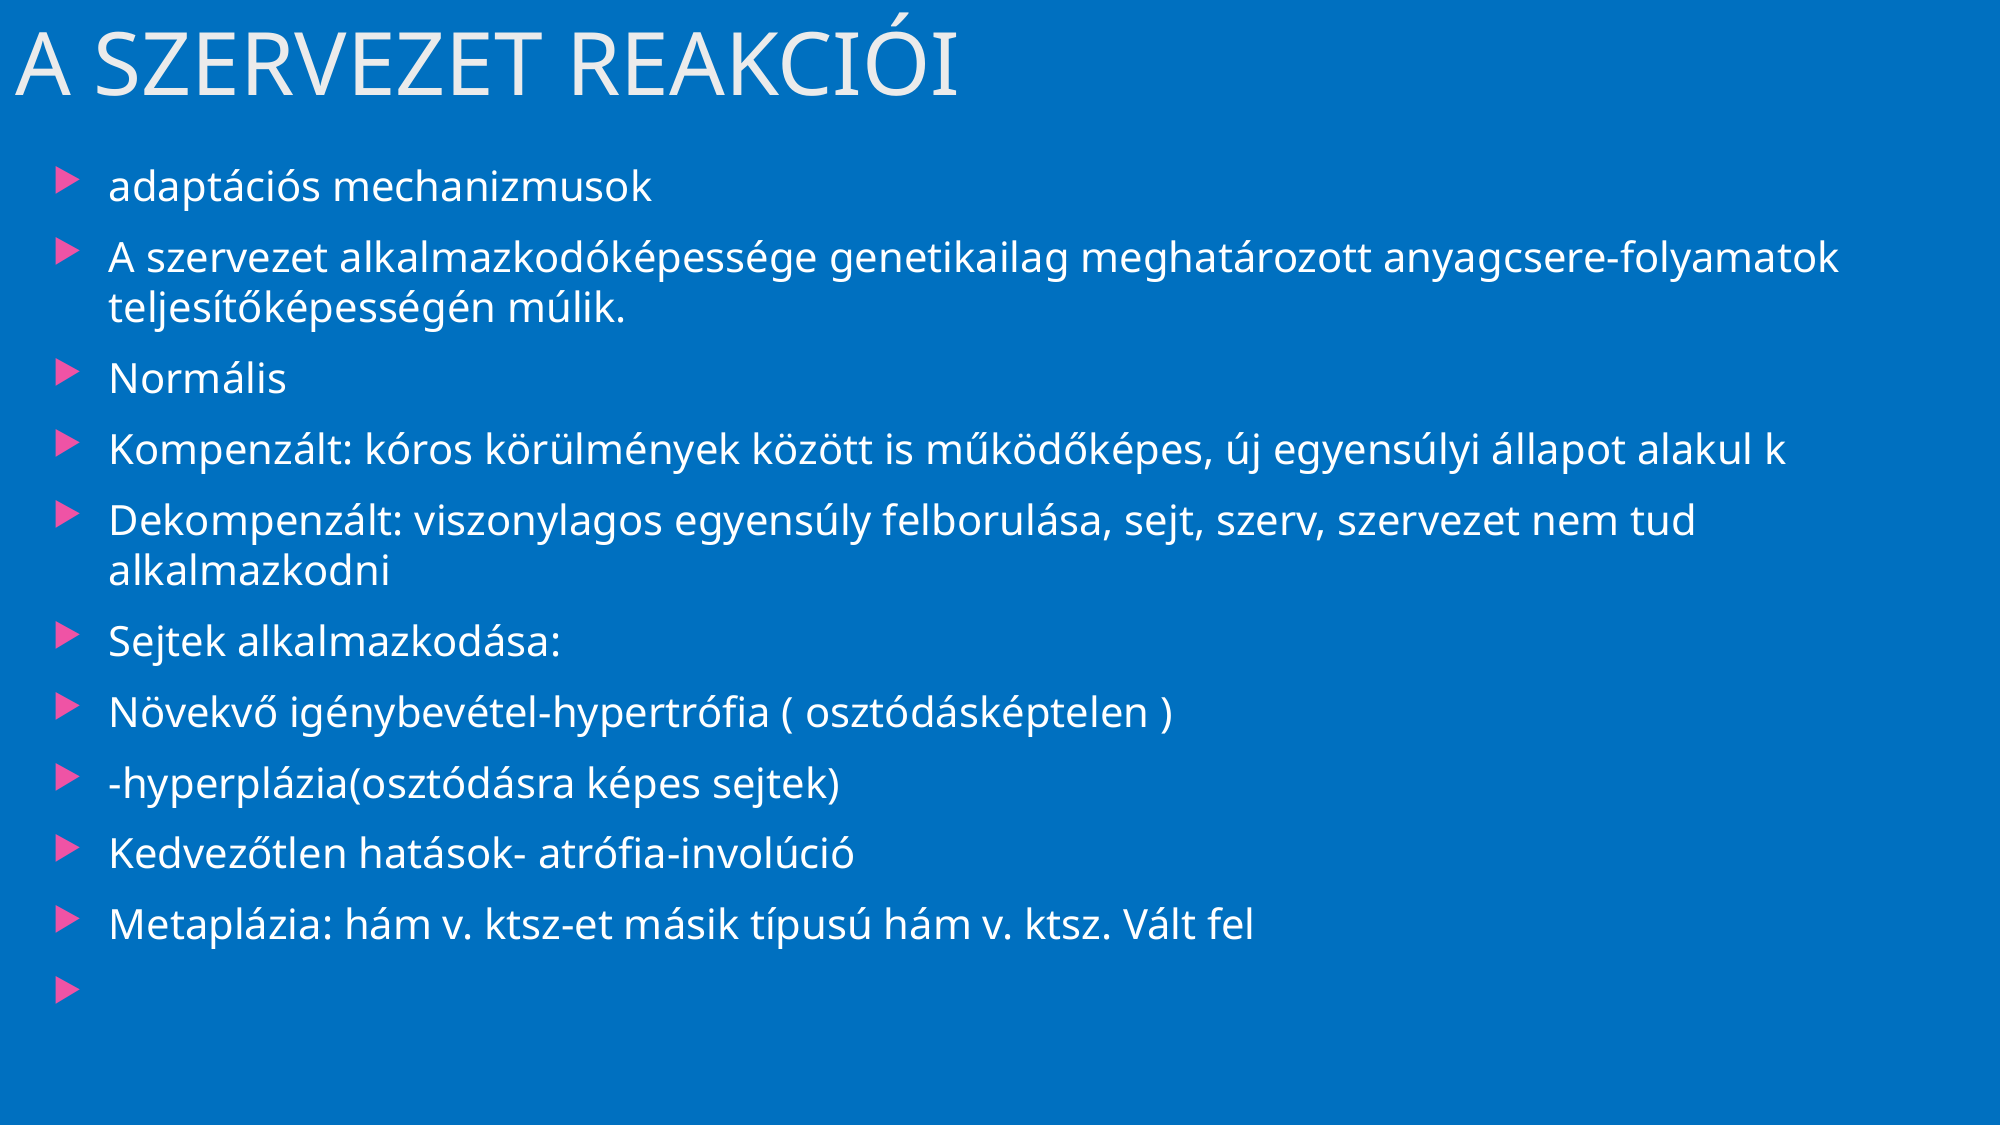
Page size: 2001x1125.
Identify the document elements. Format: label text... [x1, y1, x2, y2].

list adaptációs mechanizmusok A szervezet alkalmazkodóképessége genetikailag meghatározott anyagcsere-folyamatok teljesítőképességén múlik. Normális Kompenzált: kóros körülmények között is működőképes, új egyensúlyi állapot alakul k Dekompenzált: viszonylagos egyensúly felborulása, sejt, szerv, szervezet nem tud alkalmazkodni Sejtek alkalmazkodása: Növekvő igénybevétel-hypertrófia ( osztódásképtelen ) -hyperplázia(osztódásra képes sejtek) Kedvezőtlen hatások- atrófia-involúció Metaplázia: hám v. ktsz-et másik típusú hám v. ktsz. Vált fel [37, 152, 2000, 1099]
title A SZERVEZET REAKCIÓI [0, 0, 1543, 230]
